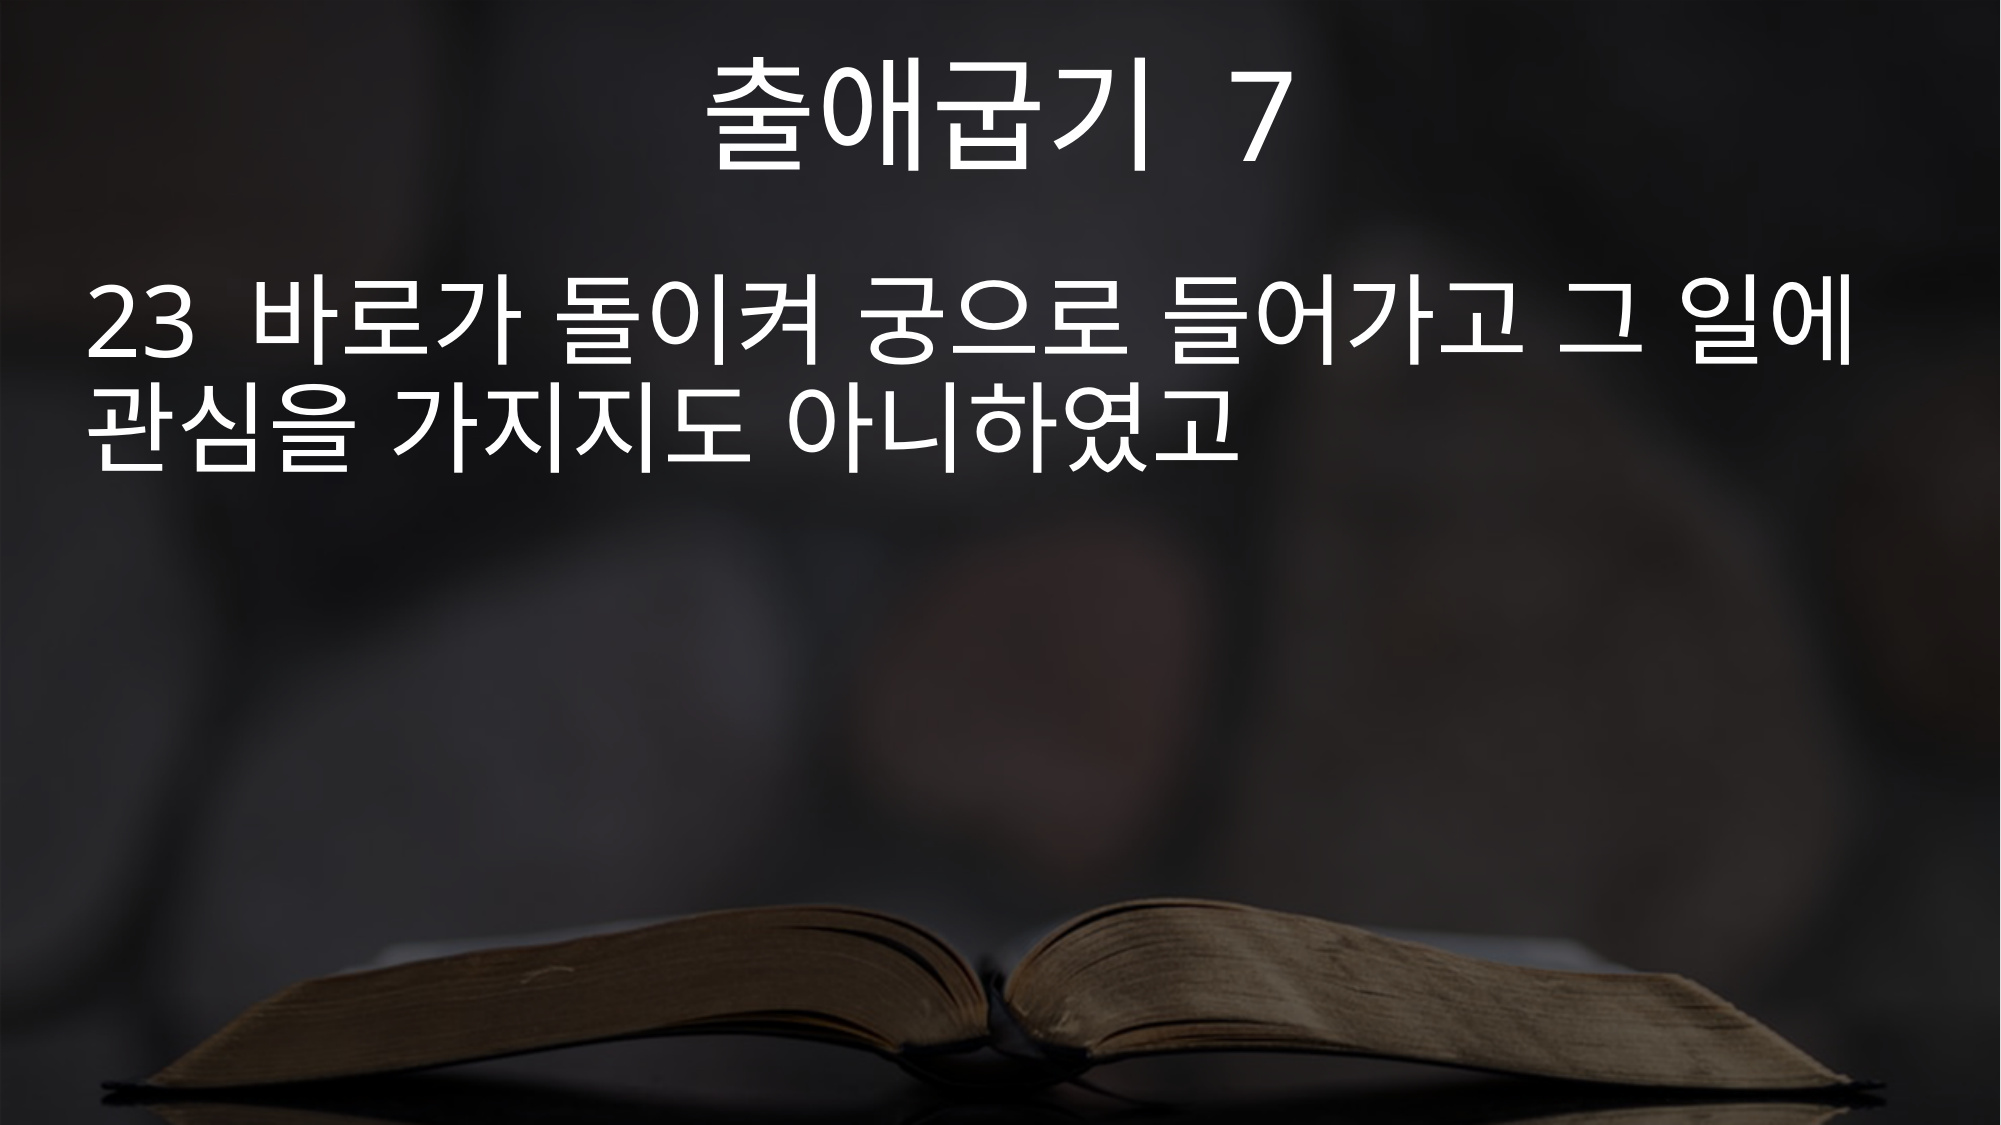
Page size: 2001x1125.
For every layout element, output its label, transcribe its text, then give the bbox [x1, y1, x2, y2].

footer 출애굽기 7 [0, 32, 2000, 192]
list 23 바로가 돌이켜 궁으로 들어가고 그 일에 관심을 가지지도 아니하였고 [69, 263, 1953, 423]
picture [0, 0, 2001, 1125]
